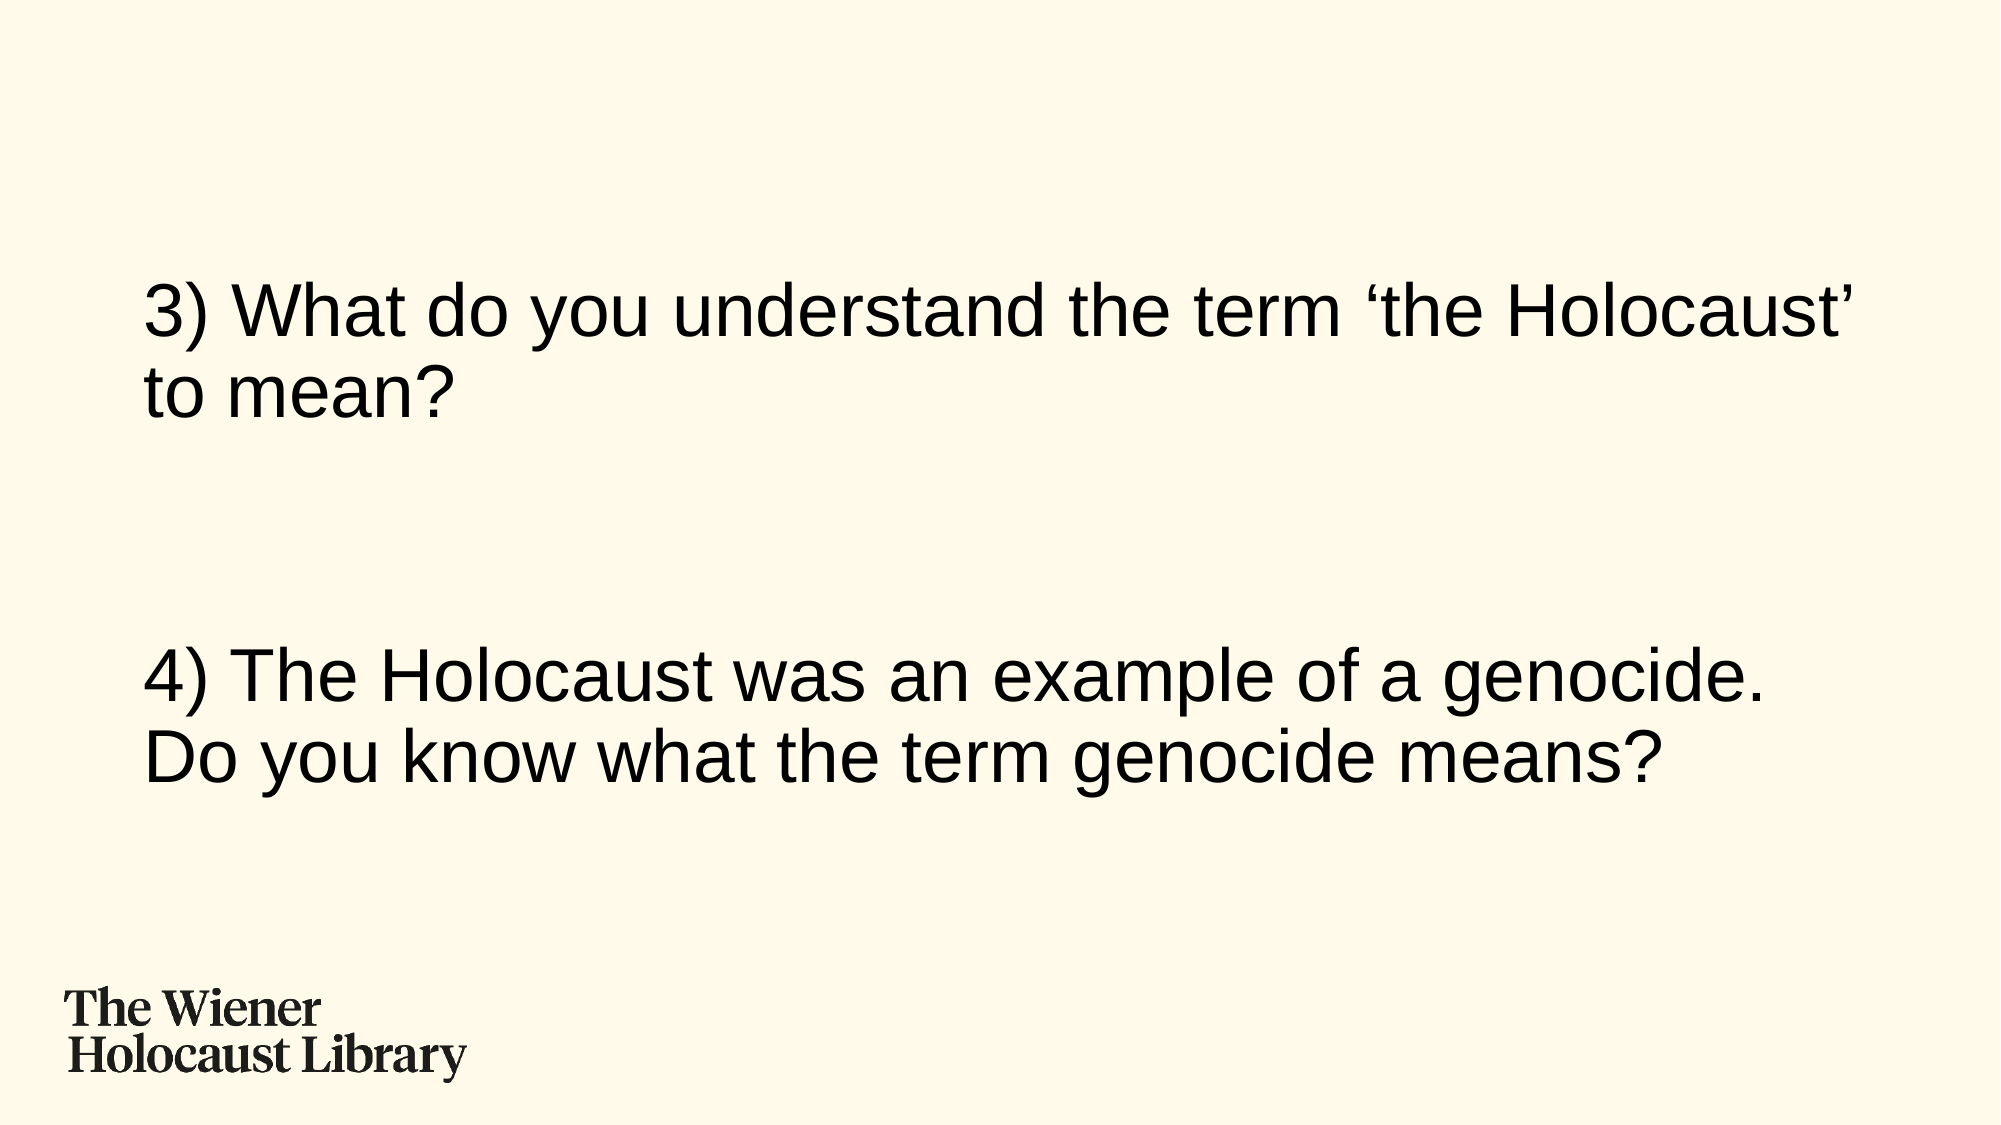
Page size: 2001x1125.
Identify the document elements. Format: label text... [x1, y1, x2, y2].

list 3) What do you understand the term ‘the Holocaust’ to mean? 4) The Holocaust was an example of a genocide. Do you know what the term genocide means? [128, 183, 1872, 942]
picture [64, 986, 467, 1083]
